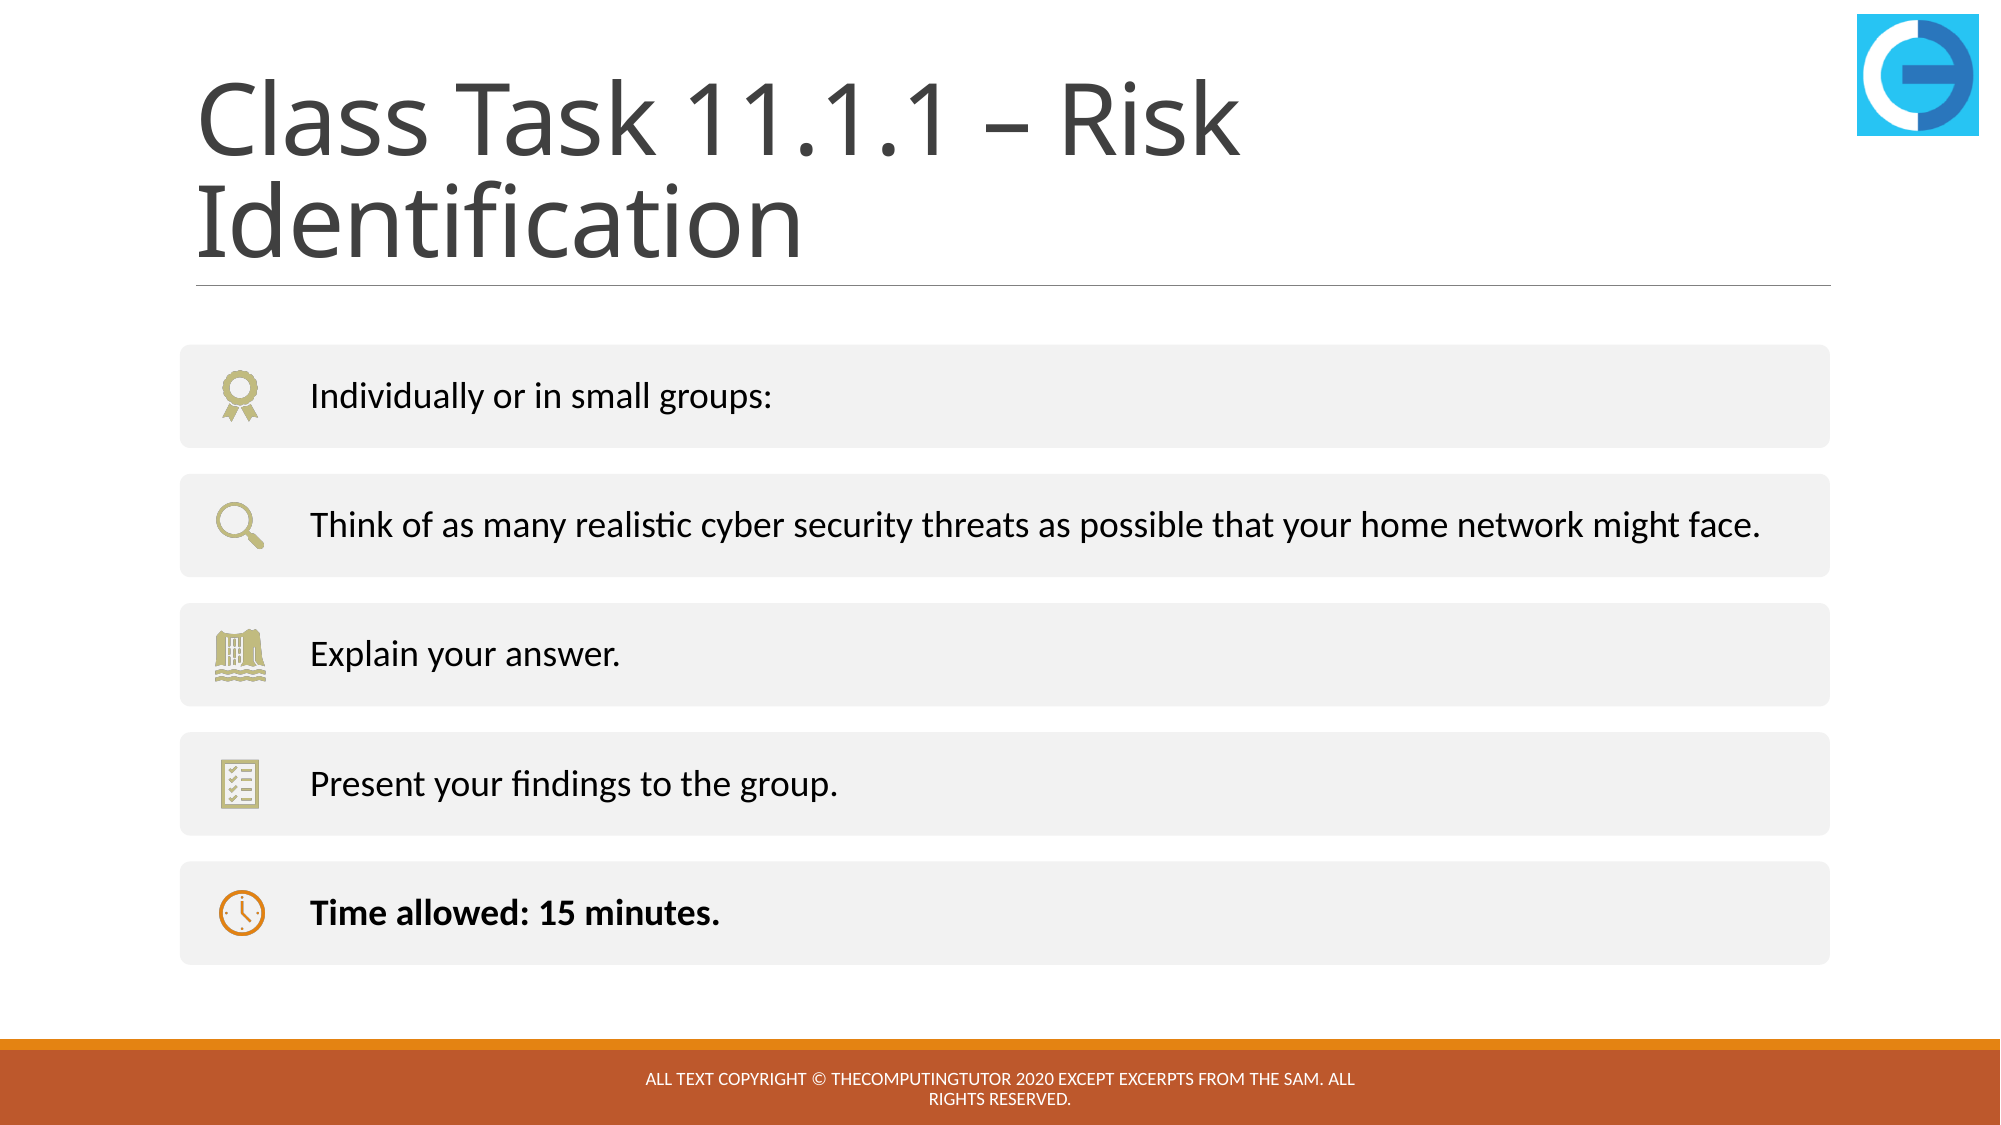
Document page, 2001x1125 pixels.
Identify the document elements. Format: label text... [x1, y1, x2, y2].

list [179, 343, 1831, 966]
picture [1857, 14, 1979, 136]
footer All text copyright © TheComputingTutor 2020 except excerpts from the SAM. All rights Reserved. [604, 1059, 1396, 1120]
title Class Task 11.1.1 – Risk Identification [180, 47, 1830, 285]
